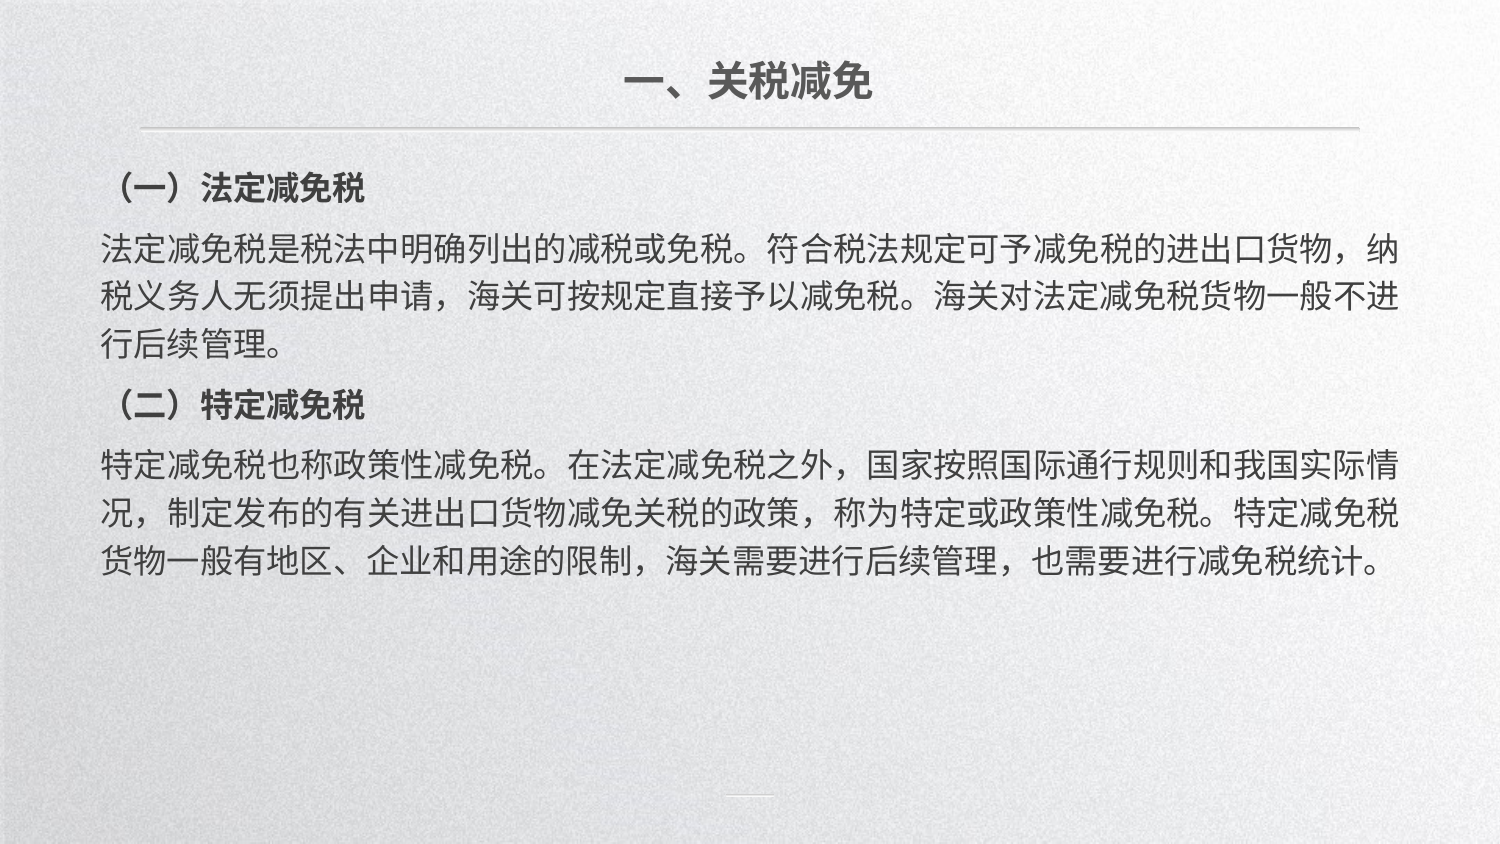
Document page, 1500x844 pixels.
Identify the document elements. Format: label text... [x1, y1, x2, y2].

text_box （一）法定减免税 法定减免税是税法中明确列出的减税或免税。符合税法规定可予减免税的进出口货物，纳税义务人无须提出申请，海关可按规定直接予以减免税。海关对法定减免税货物一般不进行后续管理。 （二）特定减免税 特定减免税也称政策性减免税。在法定减免税之外，国家按照国际通行规则和我国实际情况，制定发布的有关进出口货物减免关税的政策，称为特定或政策性减免税。特定减免税货物一般有地区、企业和用途的限制，海关需要进行后续管理，也需要进行减免税统计。 [100, 159, 1400, 641]
picture [0, 0, 1500, 844]
text_box 一、关税减免 [459, 49, 1038, 111]
